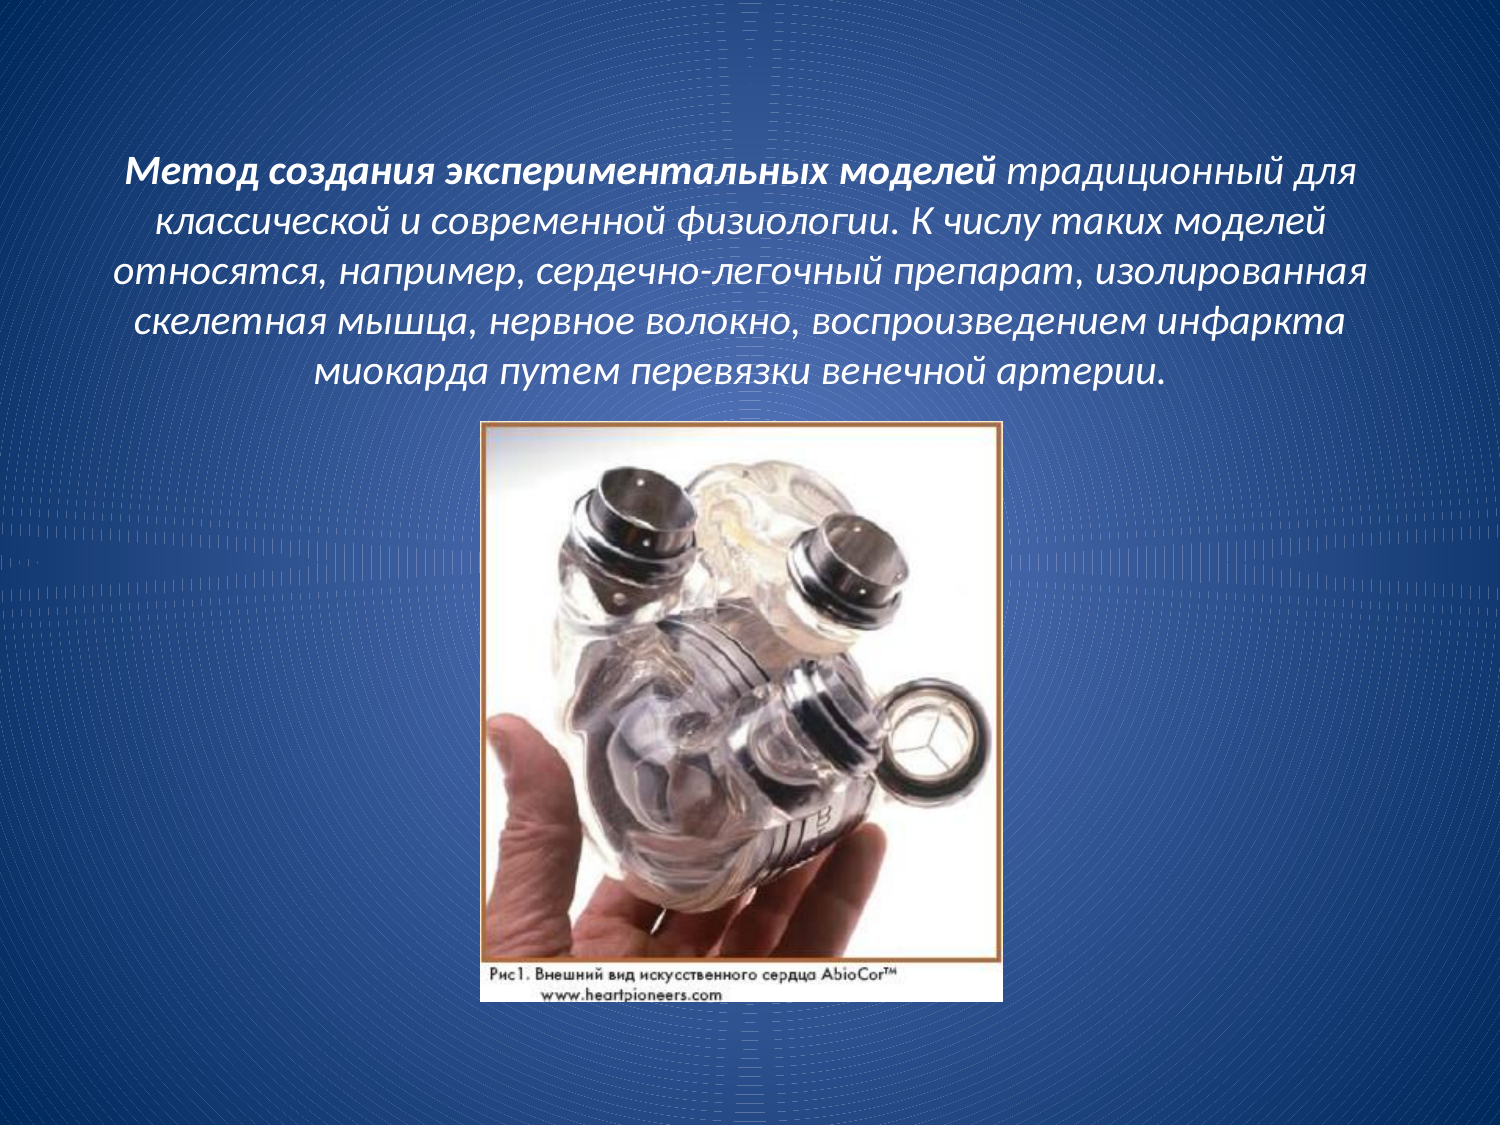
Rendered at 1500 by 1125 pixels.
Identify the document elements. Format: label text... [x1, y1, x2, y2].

picture [480, 421, 1003, 1002]
title Метод создания экспериментальных моделей традиционный для классической и современной физиологии. К числу таких моделей относятся, например, сердечно-легочный препарат, изолированная скелетная мышца, нервное волокно, воспроизведением инфаркта миокарда путем перевязки венечной артерии. [93, 93, 1388, 493]
